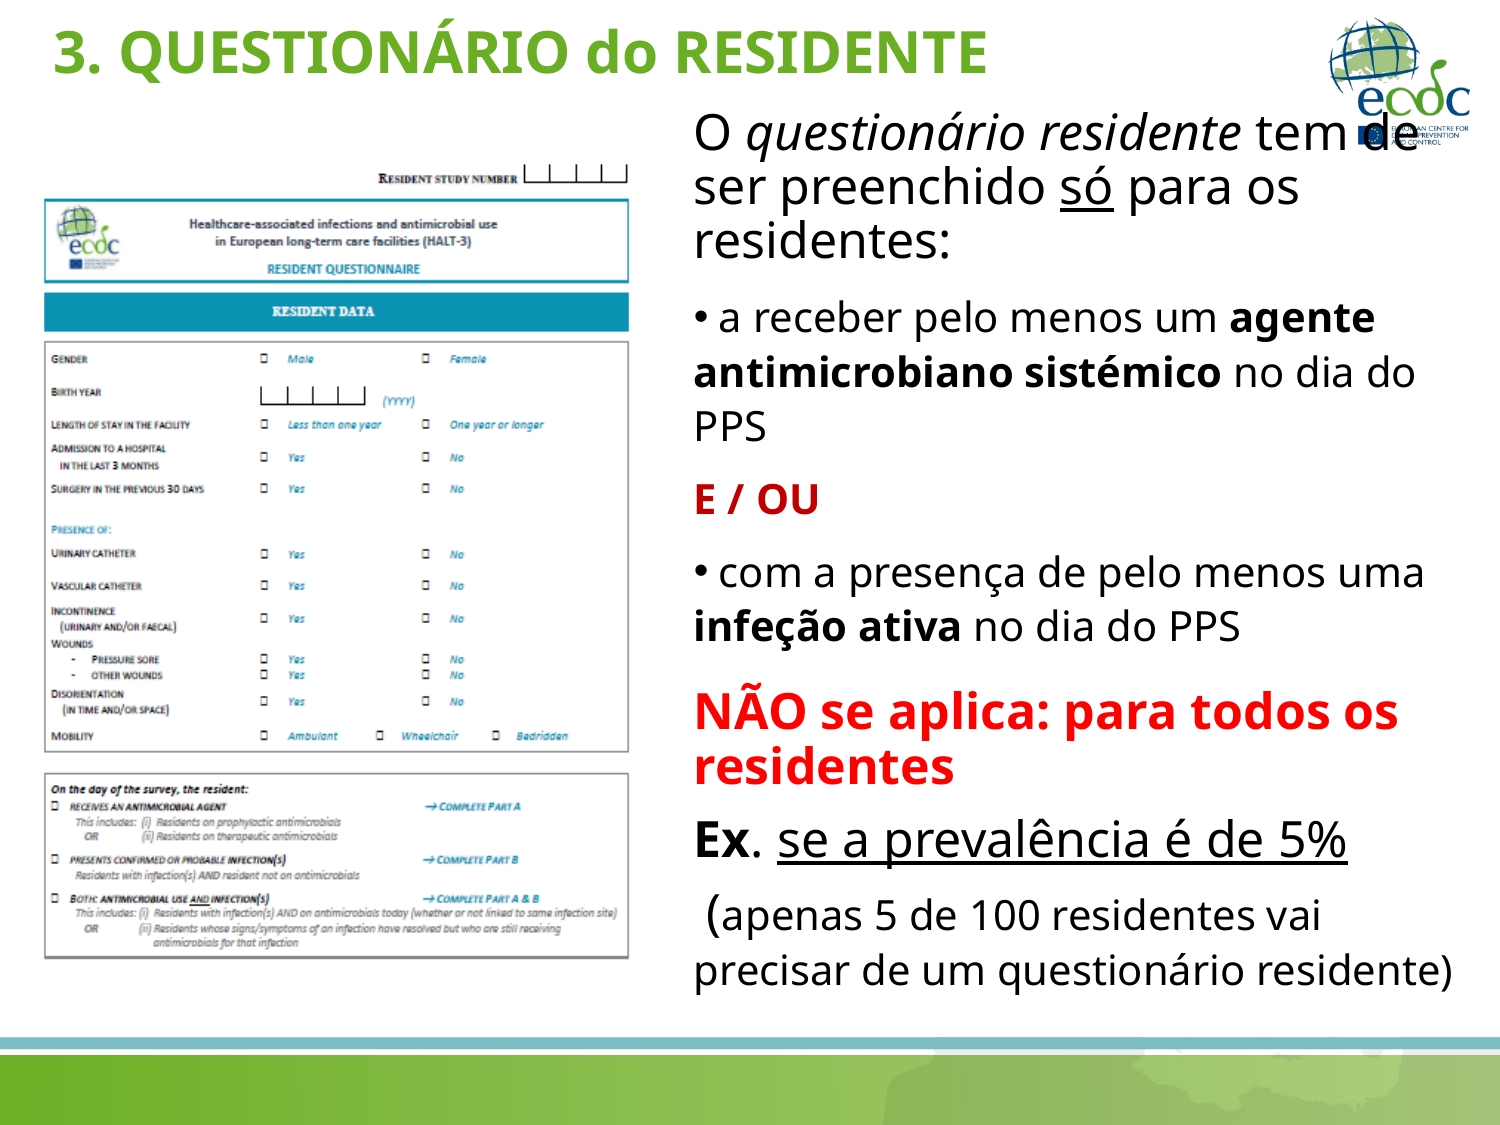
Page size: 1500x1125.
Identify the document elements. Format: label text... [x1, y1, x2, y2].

list O questionário residente tem de ser preenchido só para os residentes: a receber pelo menos um agente antimicrobiano sistémico no dia do PPS E / OU com a presença de pelo menos uma infeção ativa no dia do PPS NÃO se aplica: para todos os residentes Ex. se a prevalência é de 5% (apenas 5 de 100 residentes vai precisar de um questionário residente) [693, 105, 1475, 1063]
picture [1328, 17, 1473, 105]
title 3. QUESTIONÁRIO do RESIDENTE [53, 23, 1404, 159]
picture [0, 1037, 1500, 1125]
picture [3, 127, 676, 1011]
